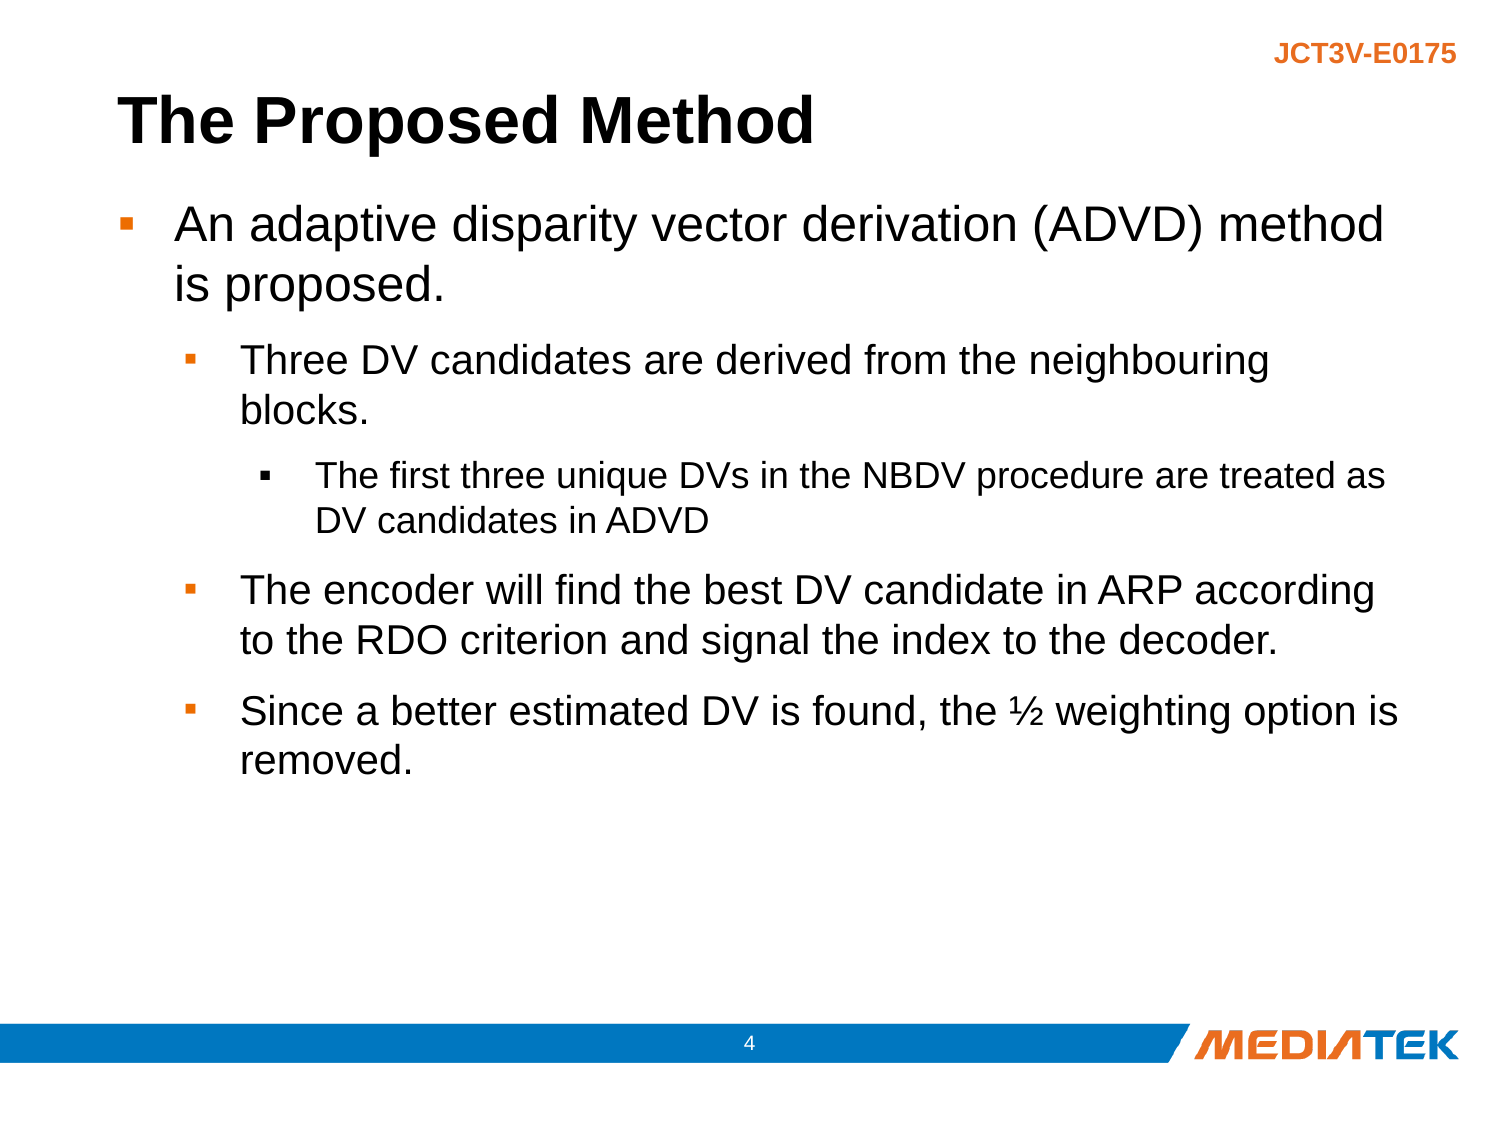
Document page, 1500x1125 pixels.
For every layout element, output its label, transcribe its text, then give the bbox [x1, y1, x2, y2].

picture [0, 1023, 711, 1063]
picture [789, 1023, 1459, 1063]
slide_number 3 [711, 1022, 789, 1090]
list An adaptive disparity vector derivation (ADVD) method is proposed. Three DV candidates are derived from the neighbouring blocks. The first three unique DVs in the NBDV procedure are treated as DV candidates in ADVD The encoder will find the best DV candidate in ARP according to the RDO criterion and signal the index to the decoder. Since a better estimated DV is found, the ½ weighting option is removed. [102, 184, 1425, 998]
title The Proposed Method [101, 62, 1425, 172]
